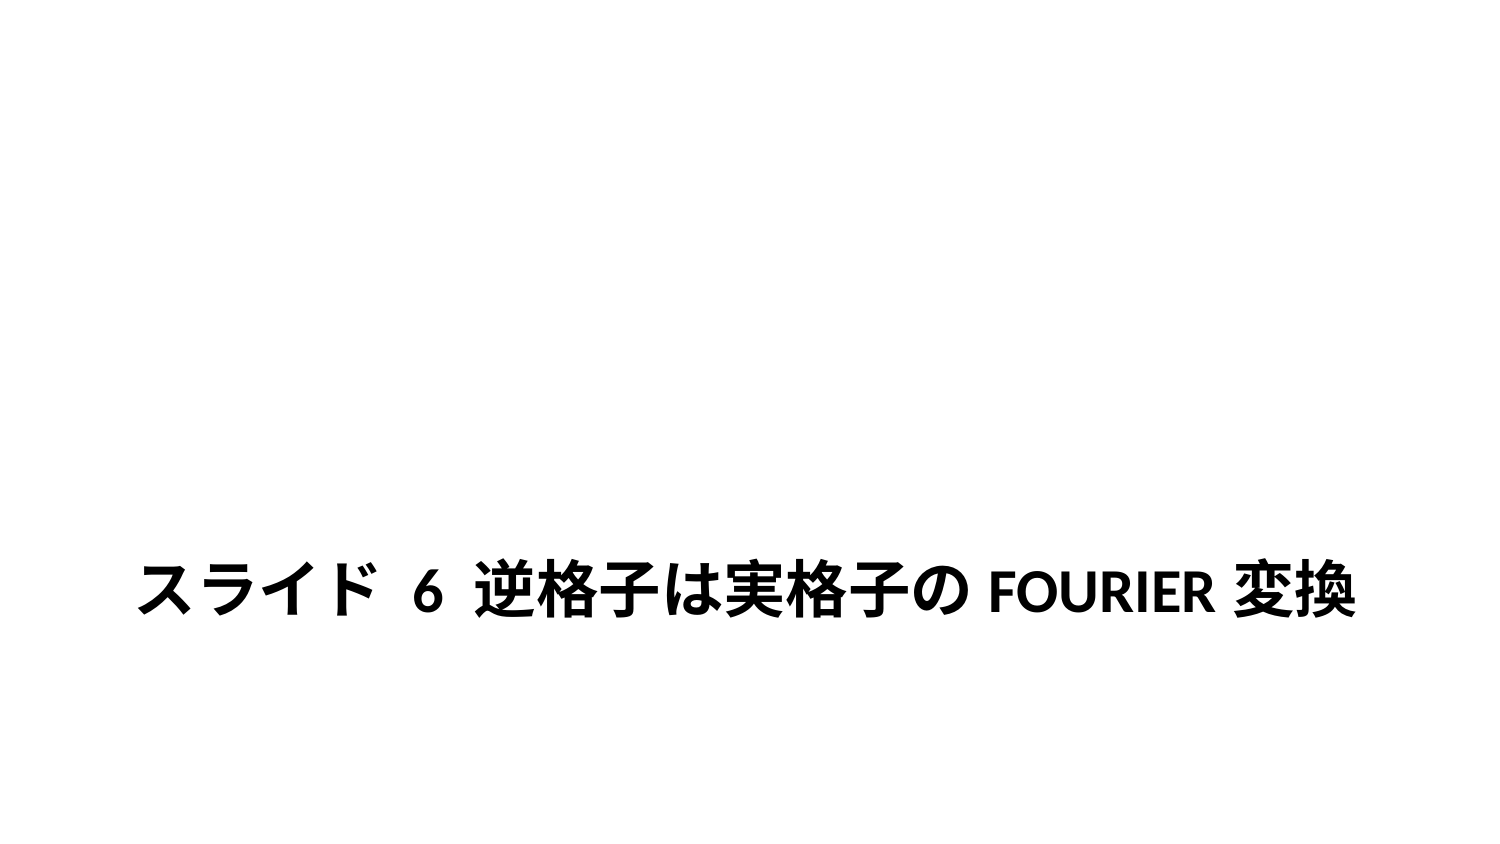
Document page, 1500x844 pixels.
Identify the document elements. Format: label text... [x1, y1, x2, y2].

title スライド 6 逆格子は実格子のFourier変換 [118, 542, 1394, 710]
